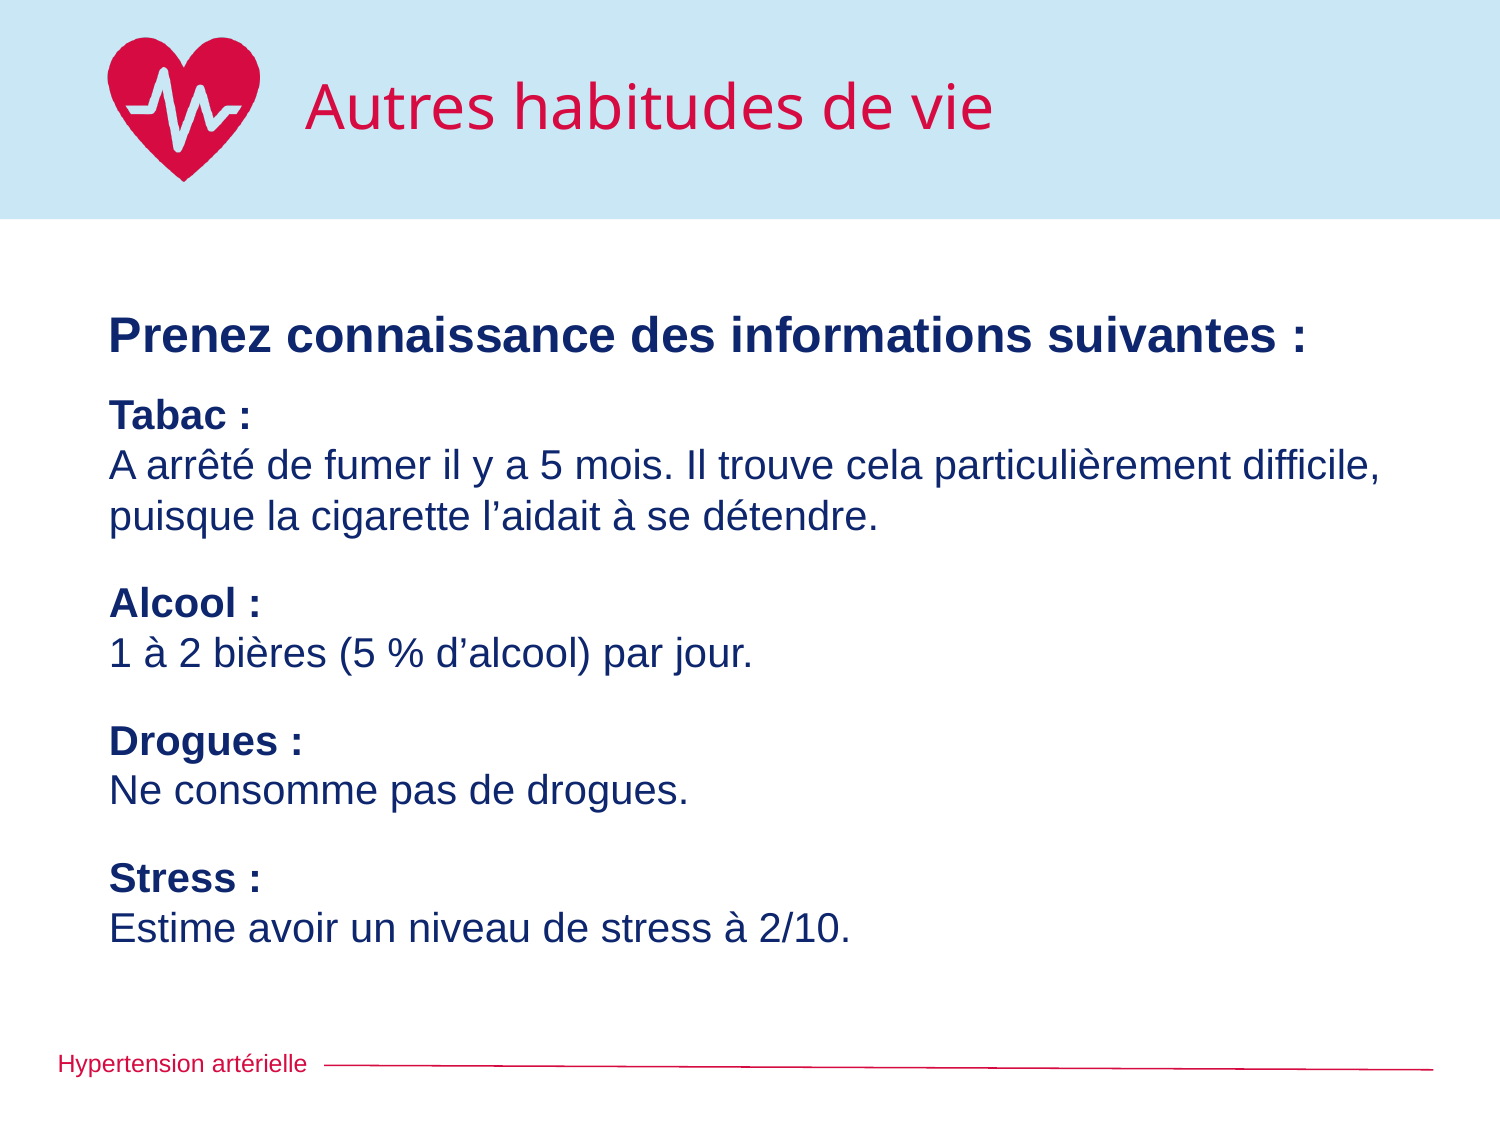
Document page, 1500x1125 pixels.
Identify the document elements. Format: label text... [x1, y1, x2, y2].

text_box Tabac : A arrêté de fumer il y a 5 mois. Il trouve cela particulièrement difficile, puisque la cigarette l’aidait à se détendre. Alcool : 1 à 2 bières (5 % d’alcool) par jour. Drogues : Ne consomme pas de drogues. Stress : Estime avoir un niveau de stress à 2/10. [93, 380, 1454, 959]
title Autres habitudes de vie [295, 59, 1465, 160]
list Hypertension artérielle [42, 1043, 325, 1080]
text_box Prenez connaissance des informations suivantes : [93, 294, 1427, 370]
picture [76, 2, 291, 217]
